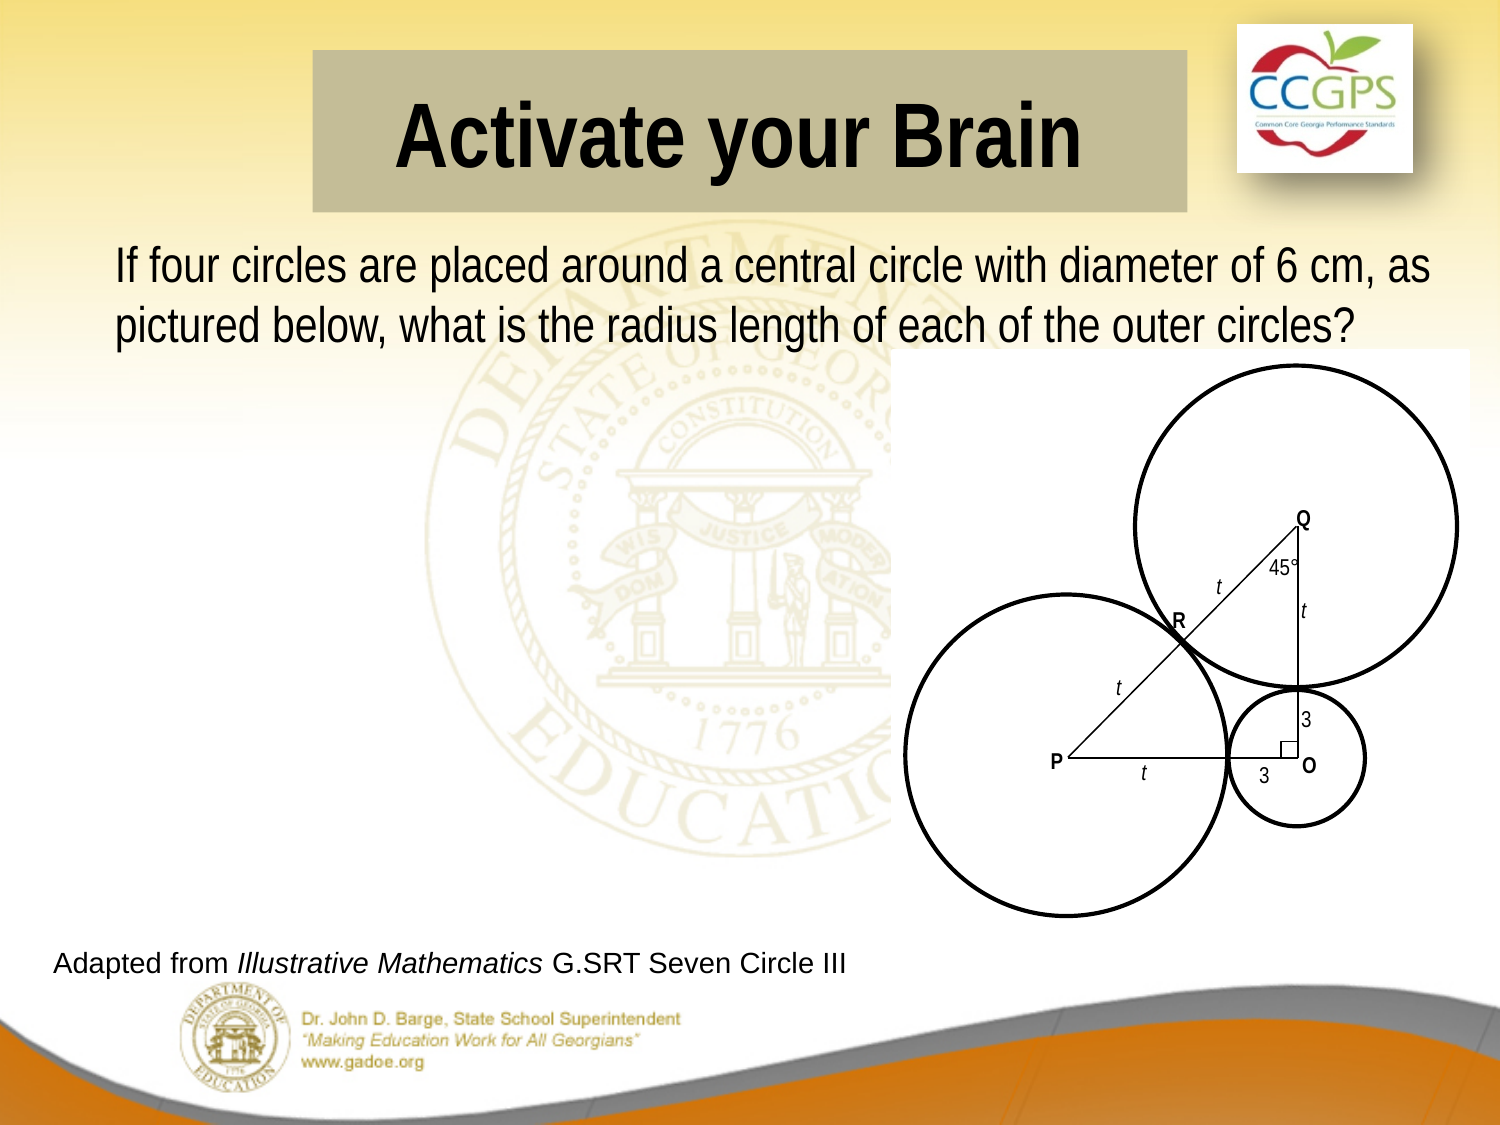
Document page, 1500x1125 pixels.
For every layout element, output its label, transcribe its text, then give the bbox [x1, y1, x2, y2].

picture [0, 0, 1500, 1125]
title Activate your Brain [312, 49, 1188, 213]
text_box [892, 351, 1469, 926]
text_box Adapted from Illustrative Mathematics G.SRT Seven Circle III [38, 936, 863, 987]
